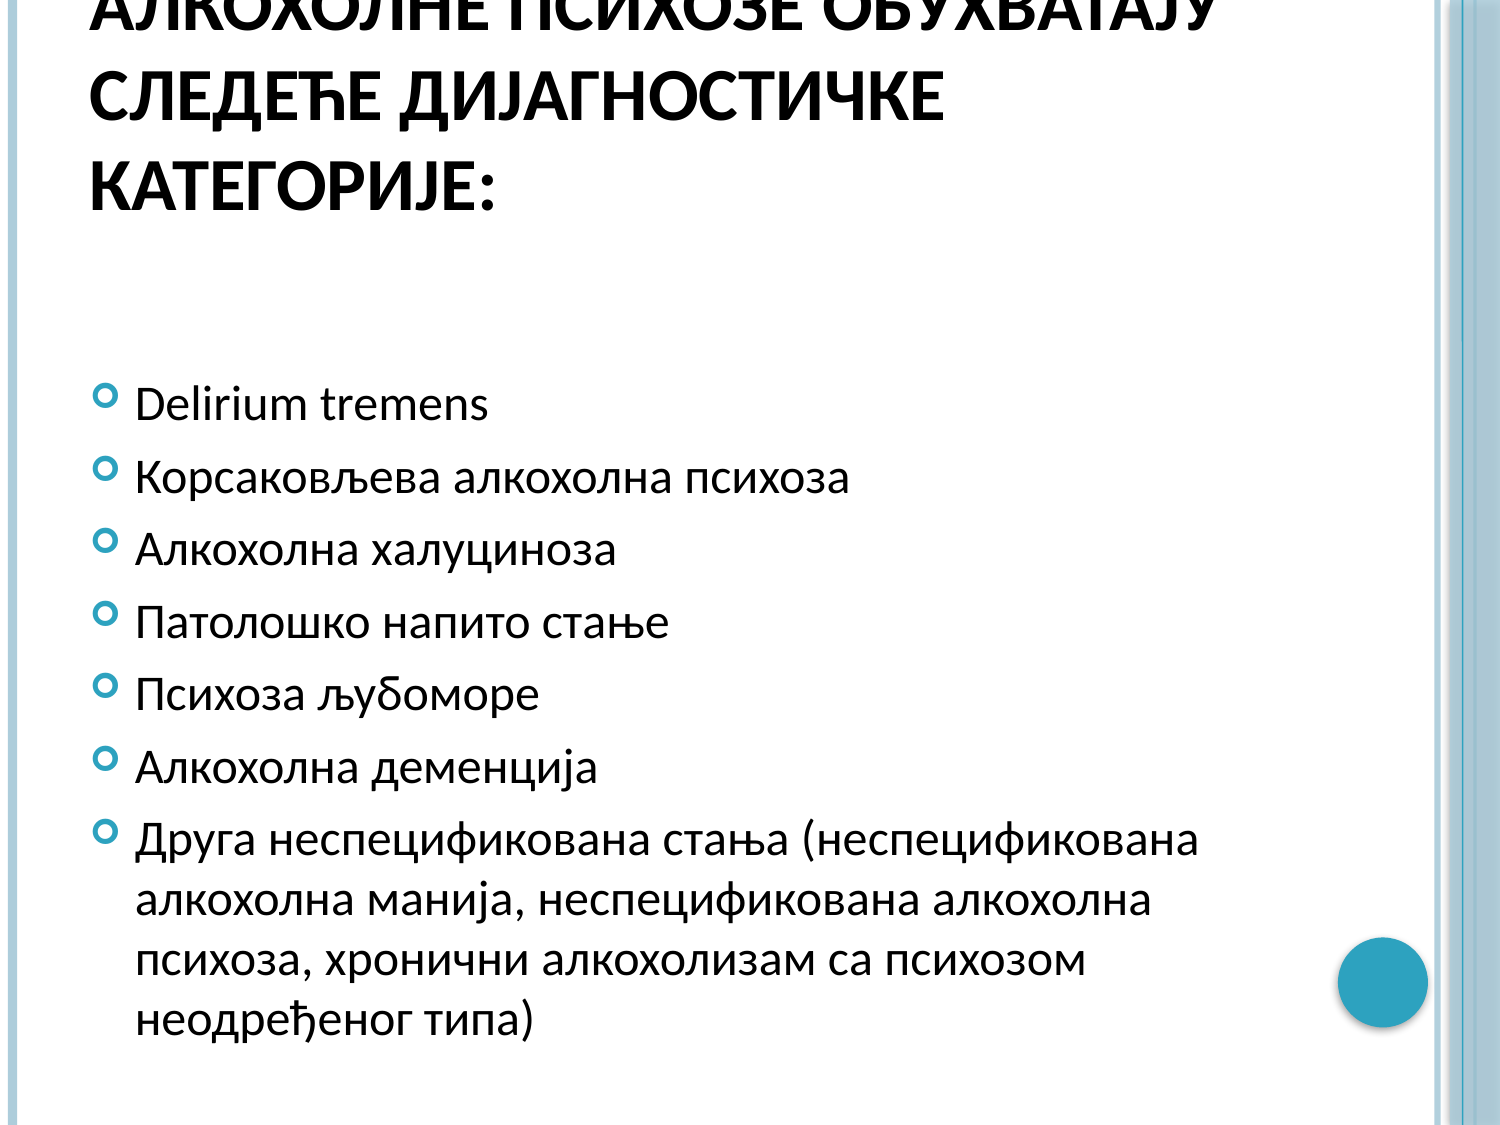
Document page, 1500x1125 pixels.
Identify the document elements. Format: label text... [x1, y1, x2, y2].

list Delirium tremens Корсаковљева алкохолна психоза Алкохолна халуциноза Патолошко напито стање Психоза љубоморе Алкохолна деменција Друга неспецификована стања (неспецификована алкохолна манија, неспецификована алкохолна психоза, хронични алкохолизам са психозом неодређеног типа) [75, 363, 1300, 1062]
title Алкохолне психозе обухватају следеће дијагностичке категорије: [75, 45, 1300, 233]
